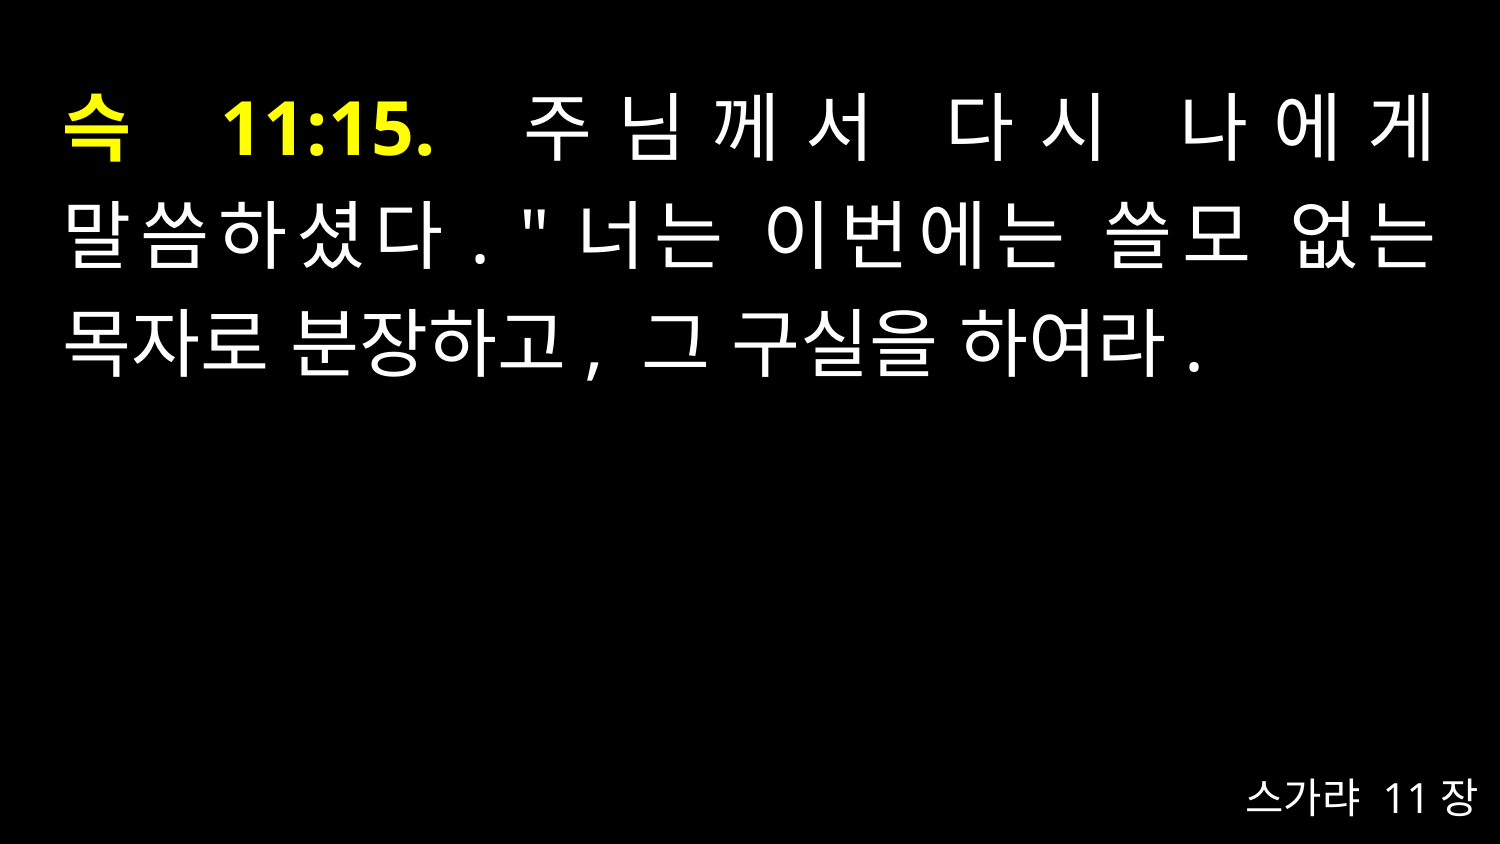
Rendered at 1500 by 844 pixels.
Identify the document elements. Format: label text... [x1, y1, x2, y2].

subtitle 스가랴 11장 [916, 770, 1500, 844]
title 슥 11:15. 주님께서 다시 나에게 말씀하셨다. "너는 이번에는 쓸모 없는 목자로 분장하고, 그 구실을 하여라. [0, 0, 1500, 844]
